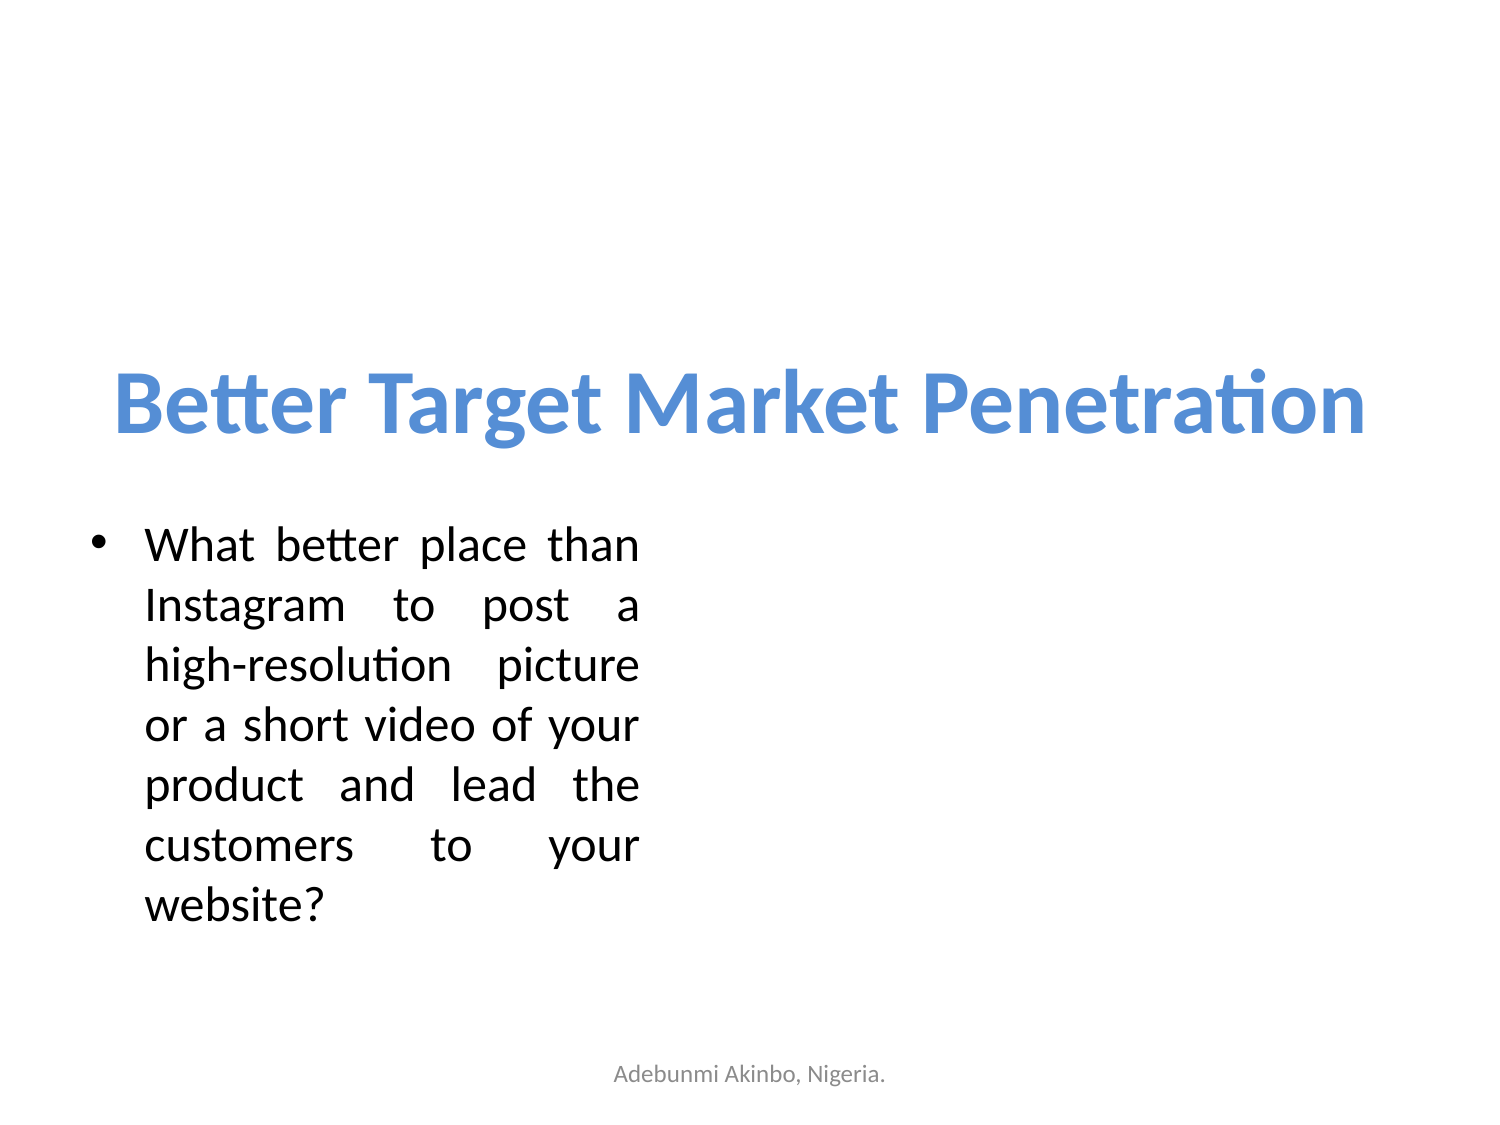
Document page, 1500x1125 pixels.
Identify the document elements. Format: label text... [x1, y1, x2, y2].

footer Adebunmi Akinbo, Nigeria. [512, 1042, 988, 1103]
title Better Target Market Penetration [76, 302, 1427, 491]
list What better place than Instagram to post a high-resolution picture or a short video of your product and lead the customers to your website? [75, 503, 656, 941]
